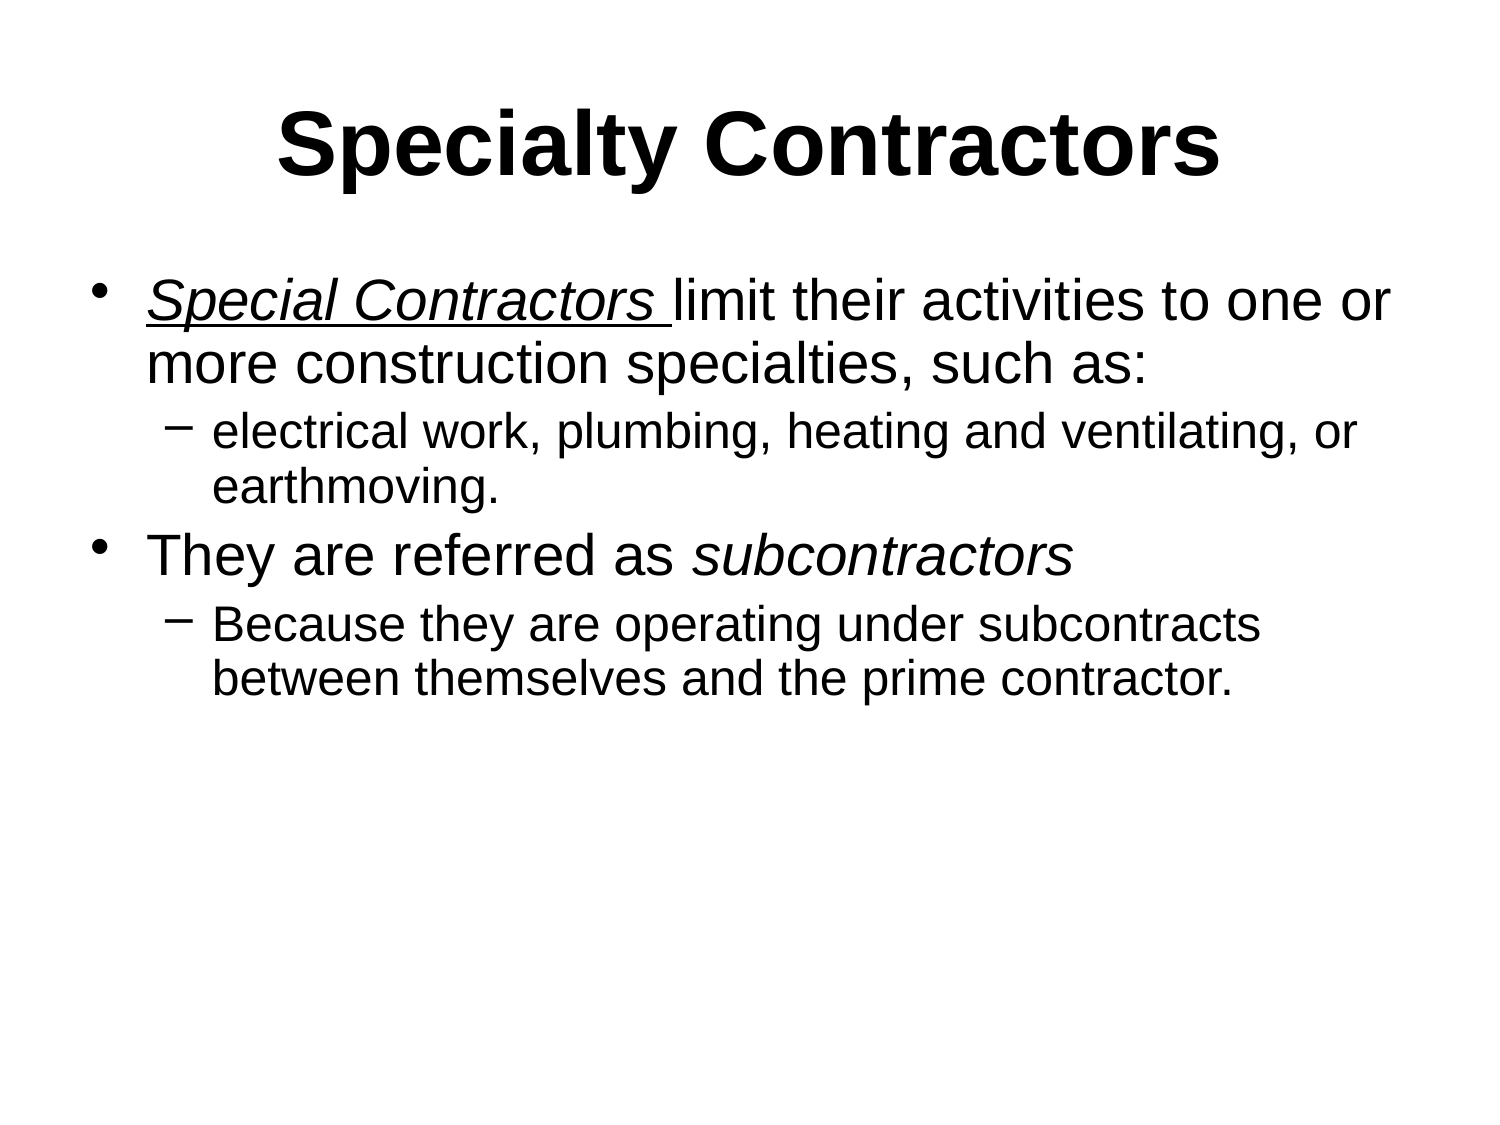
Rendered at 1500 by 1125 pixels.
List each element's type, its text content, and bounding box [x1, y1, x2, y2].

title Specialty Contractors [74, 44, 1426, 233]
list Special Contractors limit their activities to one or more construction specialties, such as: electrical work, plumbing, heating and ventilating, or earthmoving. They are referred as subcontractors Because they are operating under subcontracts between themselves and the prime contractor. [74, 262, 1426, 1006]
